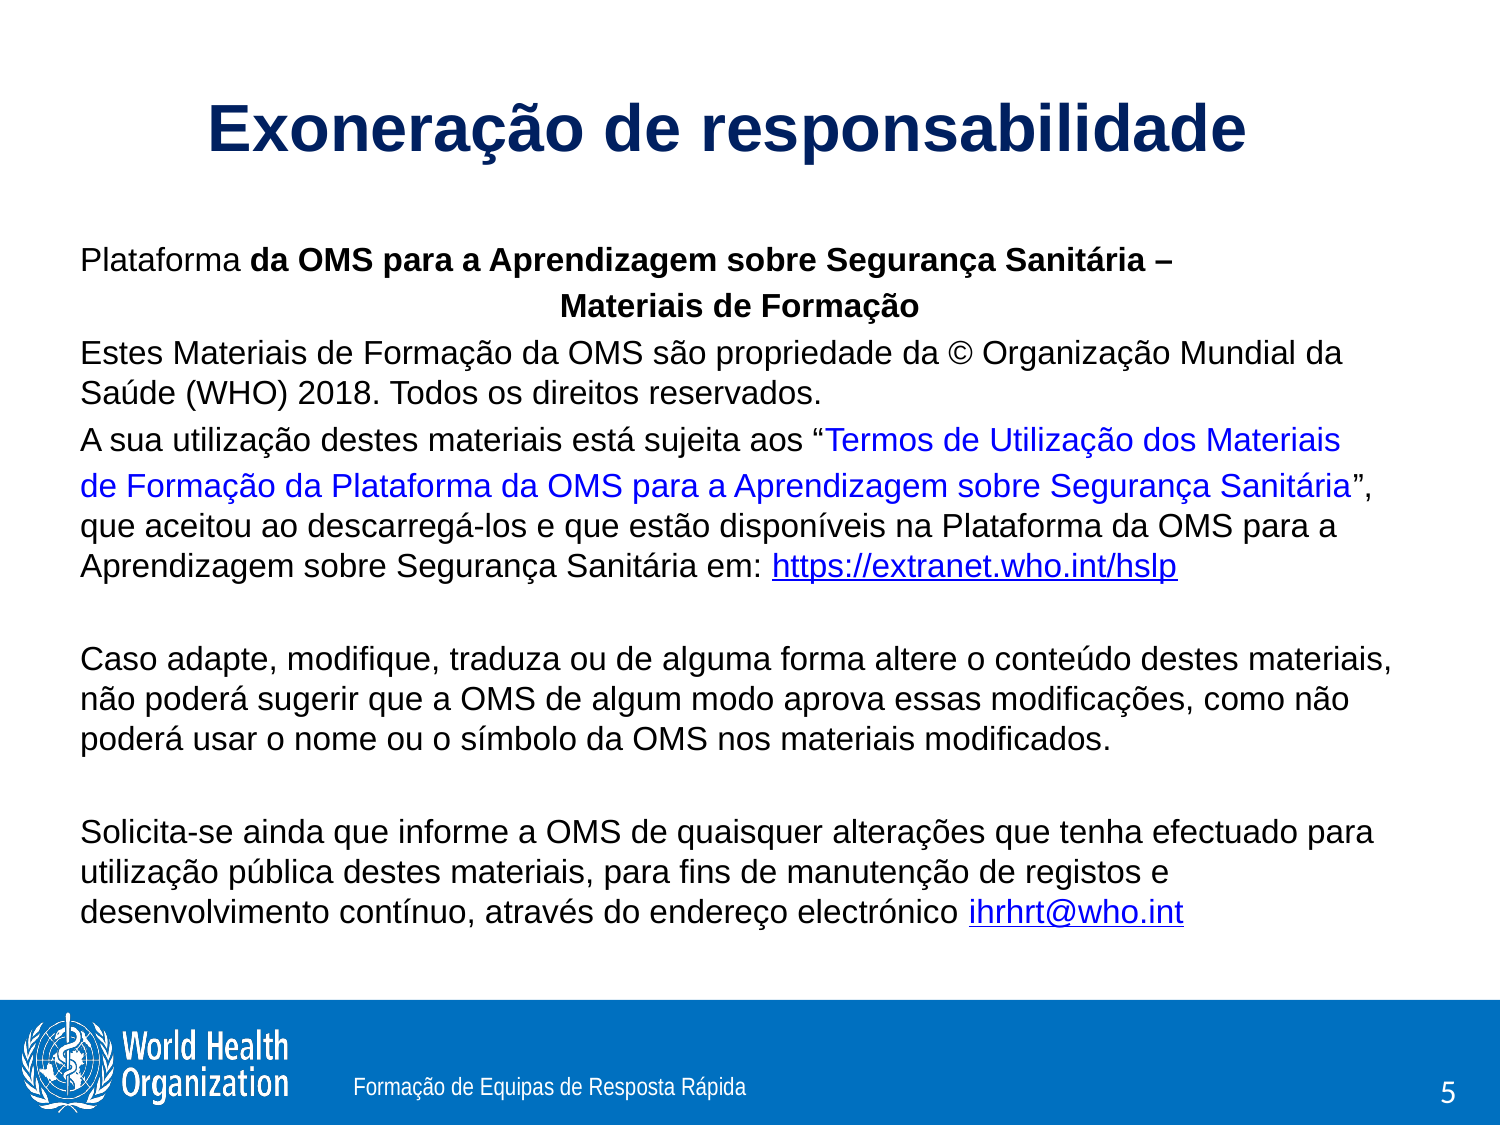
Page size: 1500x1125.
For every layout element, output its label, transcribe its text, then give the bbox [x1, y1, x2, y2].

picture [21, 1012, 288, 1113]
text_box Exoneração de responsabilidade [53, 54, 1403, 194]
list Plataforma da OMS para a Aprendizagem sobre Segurança Sanitária – Materiais de Formação Estes Materiais de Formação da OMS são propriedade da © Organização Mundial da Saúde (WHO) 2018. Todos os direitos reservados. A sua utilização destes materiais está sujeita aos “Termos de Utilização dos Materiais de Formação da Plataforma da OMS para a Aprendizagem sobre Segurança Sanitária”, que aceitou ao descarregá-los e que estão disponíveis na Plataforma da OMS para a Aprendizagem sobre Segurança Sanitária em: https://extranet.who.int/hslp Caso adapte, modifique, traduza ou de alguma forma altere o conteúdo destes materiais, não poderá sugerir que a OMS de algum modo aprova essas modificações, como não poderá usar o nome ou o símbolo da OMS nos materiais modificados. Solicita-se ainda que informe a OMS de quaisquer alterações que tenha efectuado para utilização pública destes materiais, para fins de manutenção de registos e desenvolvimento contínuo, através do endereço electrónico ihrhrt@who.int [64, 196, 1415, 988]
